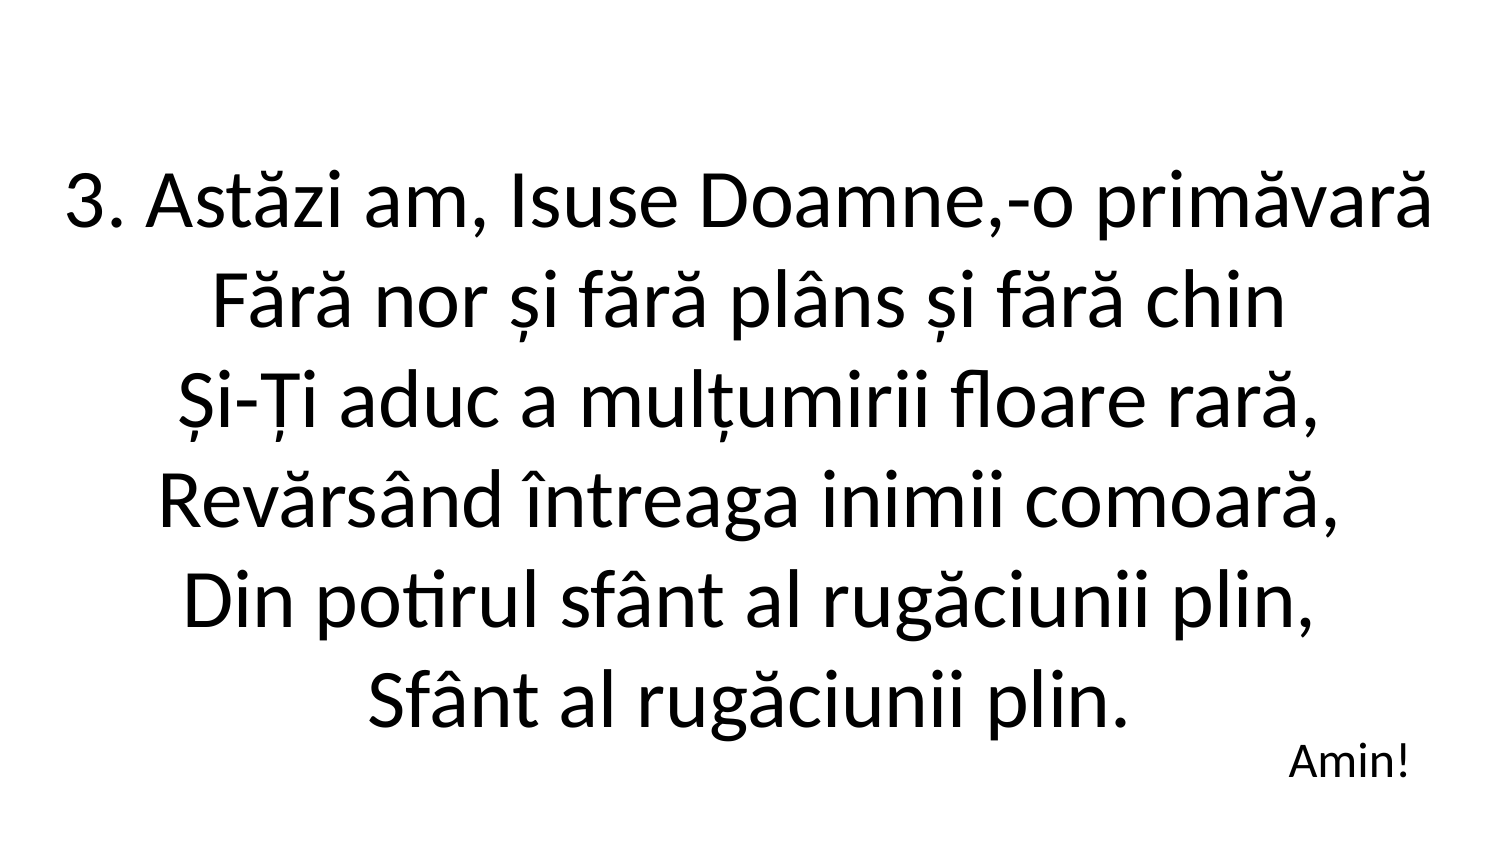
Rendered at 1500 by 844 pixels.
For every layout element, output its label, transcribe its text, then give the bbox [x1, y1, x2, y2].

text_box Amin! [1273, 674, 1427, 795]
text_box 3. Astăzi am, Isuse Doamne,-o primăvară Fără nor și fără plâns și fără chin Și-Ți aduc a mulțumirii floare rară, Revărsând întreaga inimii comoară, Din potirul sfânt al rugăciunii plin, Sfânt al rugăciunii plin. [49, 92, 1451, 752]
